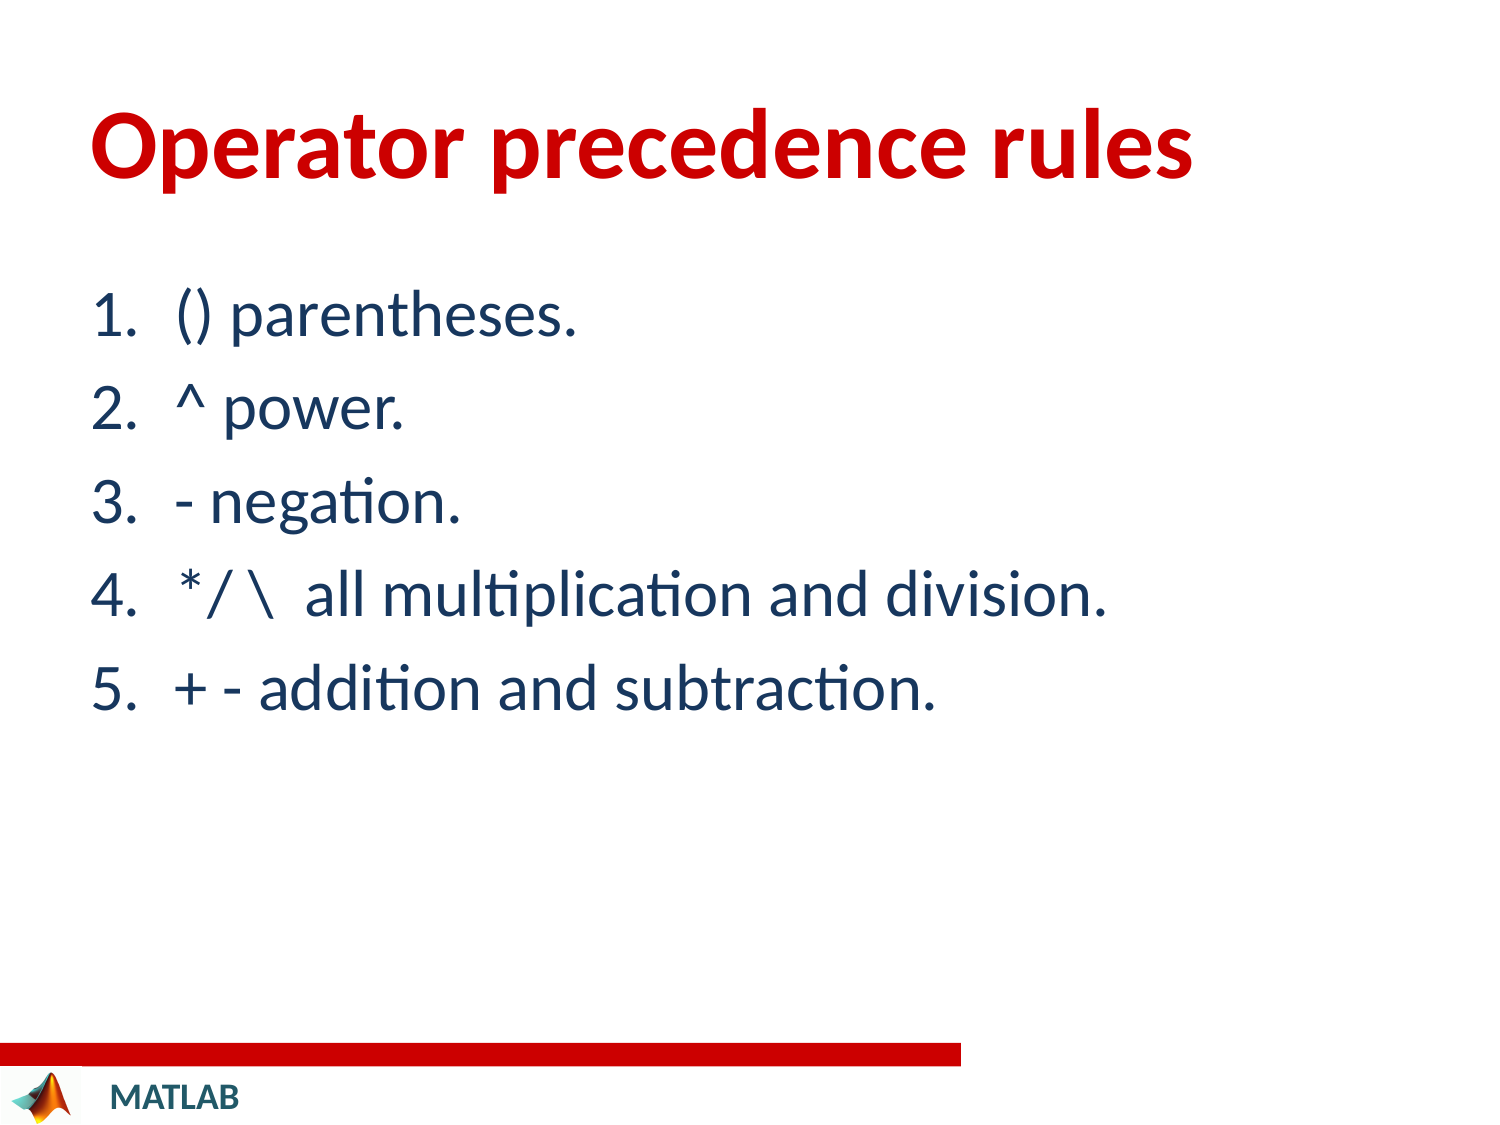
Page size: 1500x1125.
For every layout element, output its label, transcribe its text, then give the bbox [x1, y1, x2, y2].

list () parentheses. ^ power. - negation. */ \ all multiplication and division. + - addition and subtraction. [75, 262, 1425, 1005]
footer [0, 1042, 961, 1067]
title Operator precedence rules [75, 45, 1425, 233]
text_box MATLAB [94, 1064, 255, 1125]
picture [0, 1066, 83, 1125]
